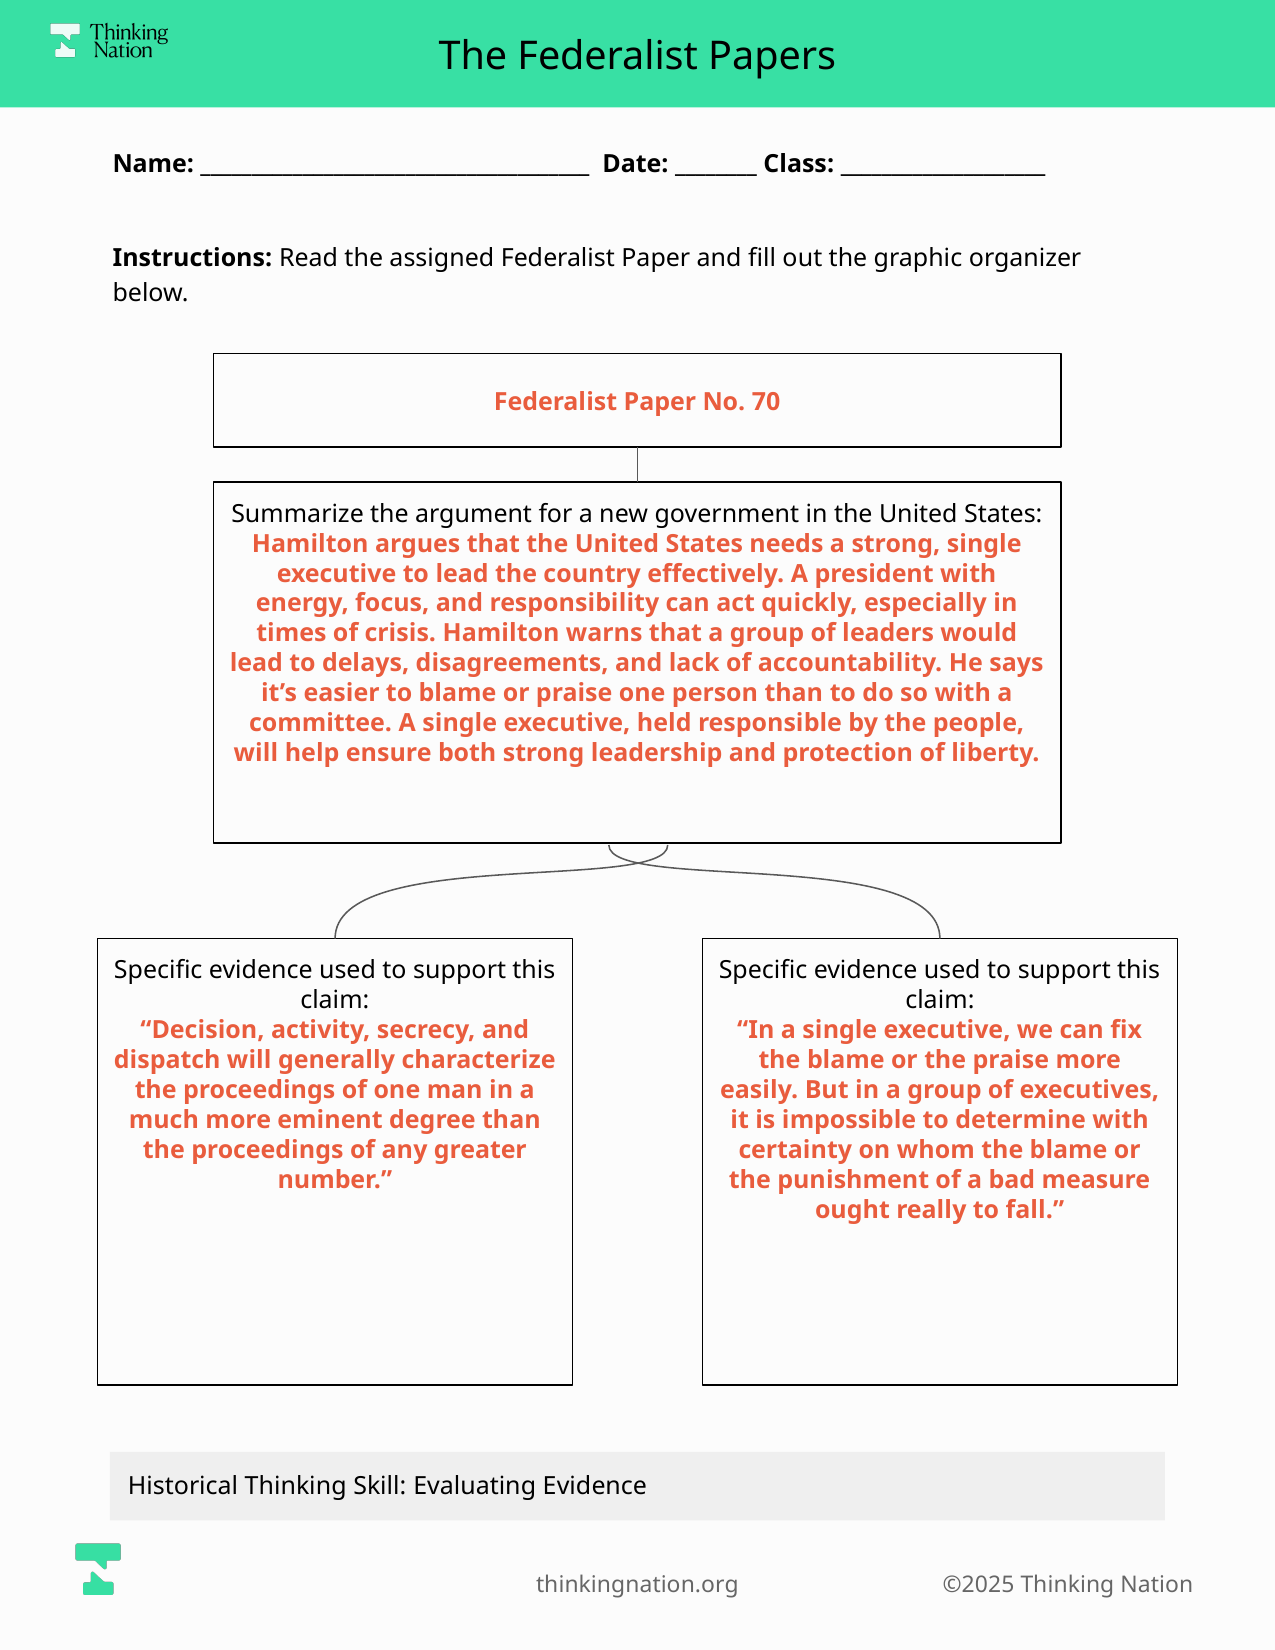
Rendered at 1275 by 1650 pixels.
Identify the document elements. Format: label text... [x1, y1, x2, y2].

text_box The Federalist Papers [0, 0, 1275, 108]
text_box ©2025 Thinking Nation [907, 1553, 1210, 1605]
picture [62, 1533, 134, 1605]
text_box Specific evidence used to support this claim: “In a single executive, we can fix the blame or the praise more easily. But in a group of executives, it is impossible to determine with certainty on whom the blame or the punishment of a bad measure ought really to fall.” [702, 938, 1178, 1385]
text_box Federalist Paper No. 70 [213, 353, 1062, 448]
text_box Name: ______________________________________ Date: ________ Class: ____________________ Instructions: Read the assigned Federalist Paper and fill out the graphic organizer below. [97, 132, 1178, 356]
text_box thinkingnation.org [486, 1553, 789, 1605]
text_box Summarize the argument for a new government in the United States: Hamilton argues that the United States needs a strong, single executive to lead the country effectively. A president with energy, focus, and responsibility can act quickly, especially in times of crisis. Hamilton warns that a group of leaders would lead to delays, disagreements, and lack of accountability. He says it’s easier to blame or praise one person than to do so with a committee. A single executive, held responsible by the people, will help ensure both strong leadership and protection of liberty. [213, 482, 1062, 844]
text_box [669, 844, 941, 939]
text_box Historical Thinking Skill: Evaluating Evidence [109, 1451, 1165, 1521]
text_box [334, 844, 668, 939]
text_box Specific evidence used to support this claim: “Decision, activity, secrecy, and dispatch will generally characterize the proceedings of one man in a much more eminent degree than the proceedings of any greater number.” [97, 938, 573, 1385]
picture [36, 12, 172, 69]
